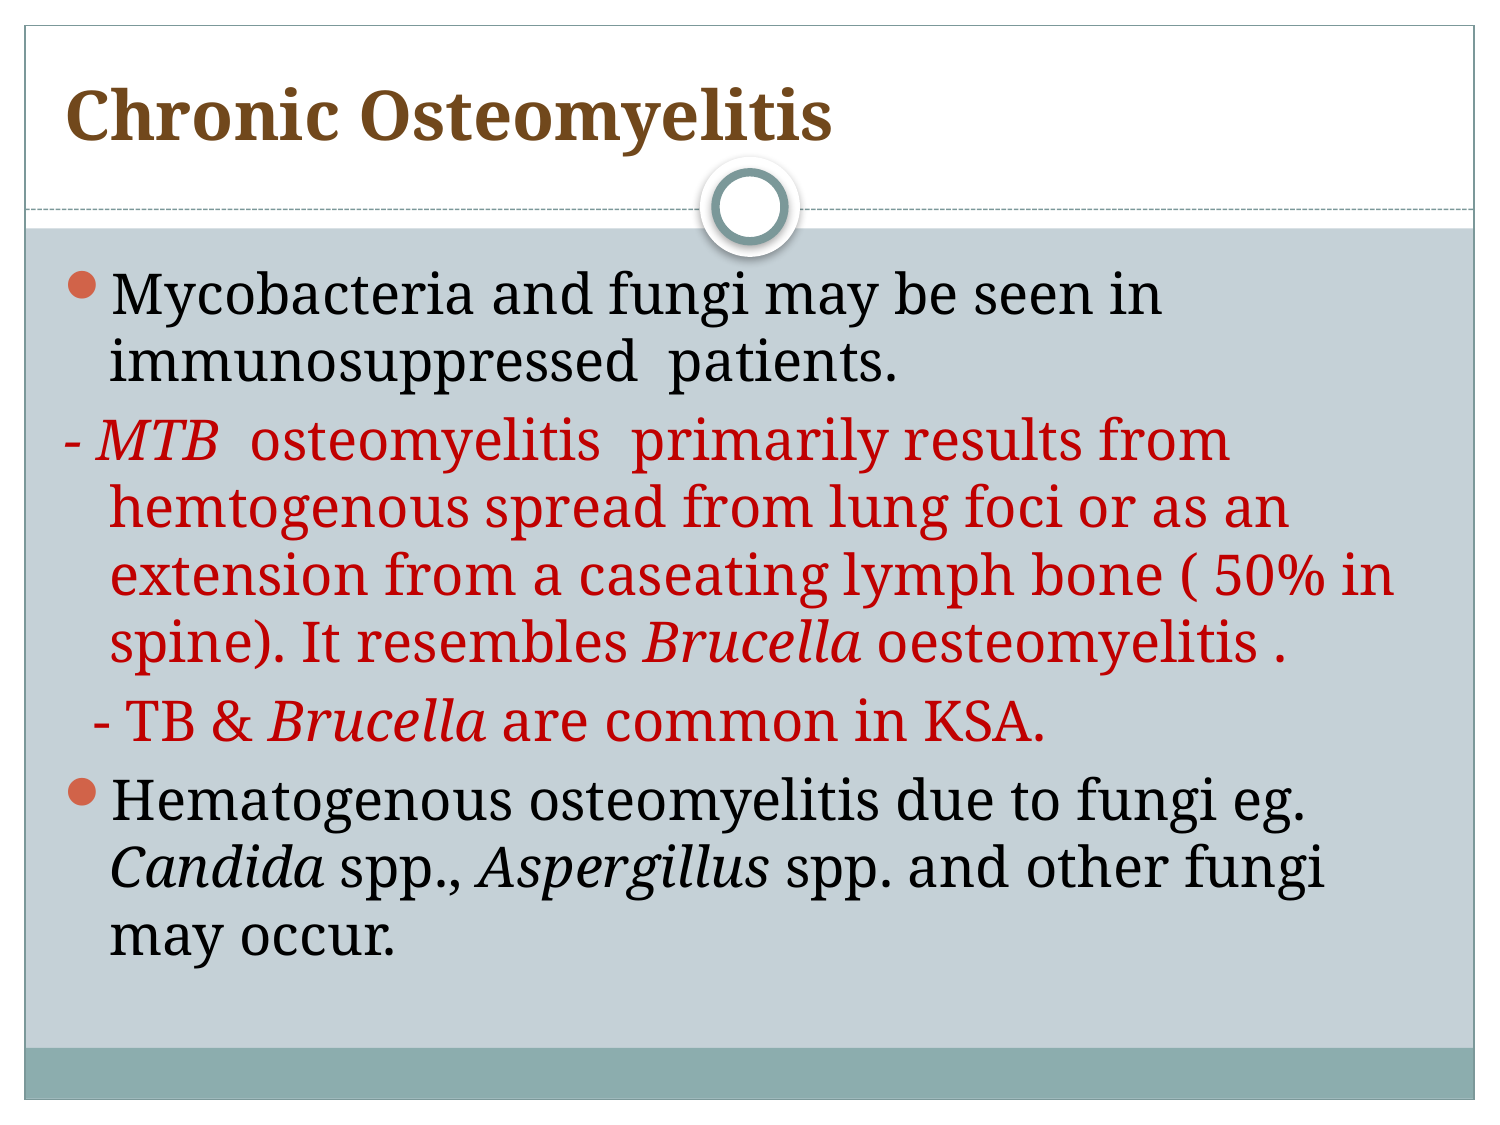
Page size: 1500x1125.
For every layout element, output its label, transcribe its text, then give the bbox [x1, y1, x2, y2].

list Mycobacteria and fungi may be seen in immunosuppressed patients. - MTB osteomyelitis primarily results from hemtogenous spread from lung foci or as an extension from a caseating lymph bone ( 50% in spine). It resembles Brucella oesteomyelitis . - TB & Brucella are common in KSA. Hematogenous osteomyelitis due to fungi eg. Candida spp., Aspergillus spp. and other fungi may occur. [49, 250, 1445, 1001]
title Chronic Osteomyelitis [49, 37, 1450, 162]
